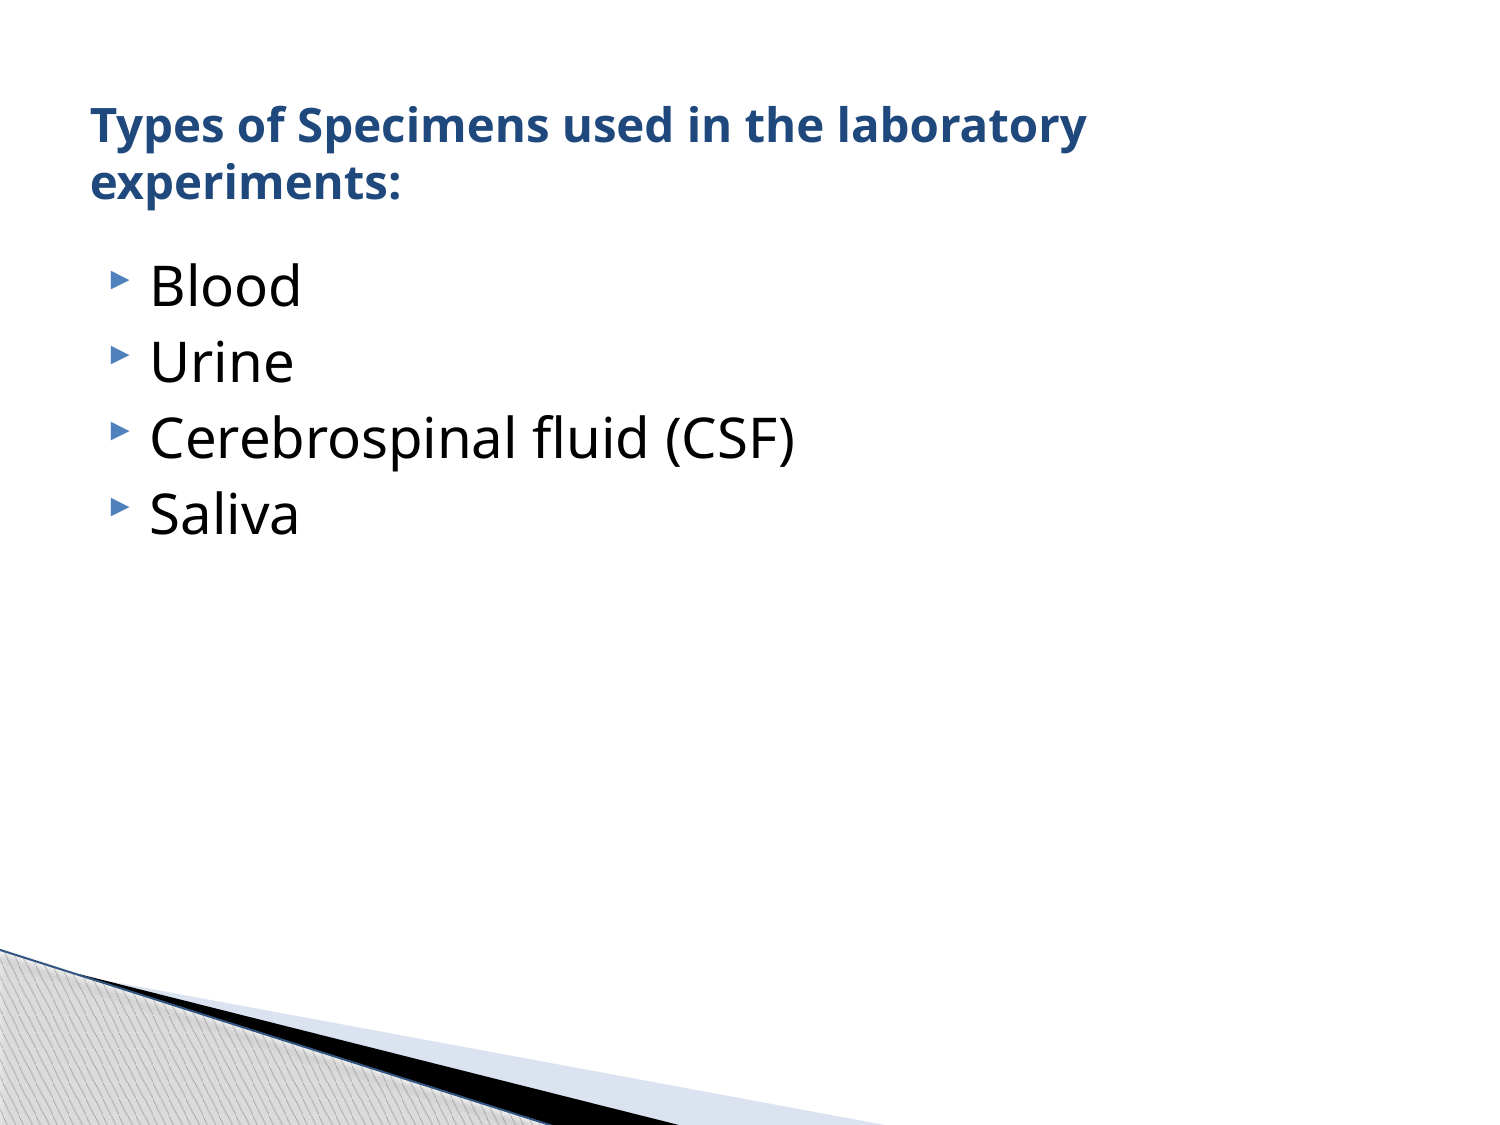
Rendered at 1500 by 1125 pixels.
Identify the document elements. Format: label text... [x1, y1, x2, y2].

title Types of Specimens used in the laboratory experiments: [75, 87, 1425, 275]
list Blood Urine Cerebrospinal fluid (CSF) Saliva [75, 275, 1425, 986]
